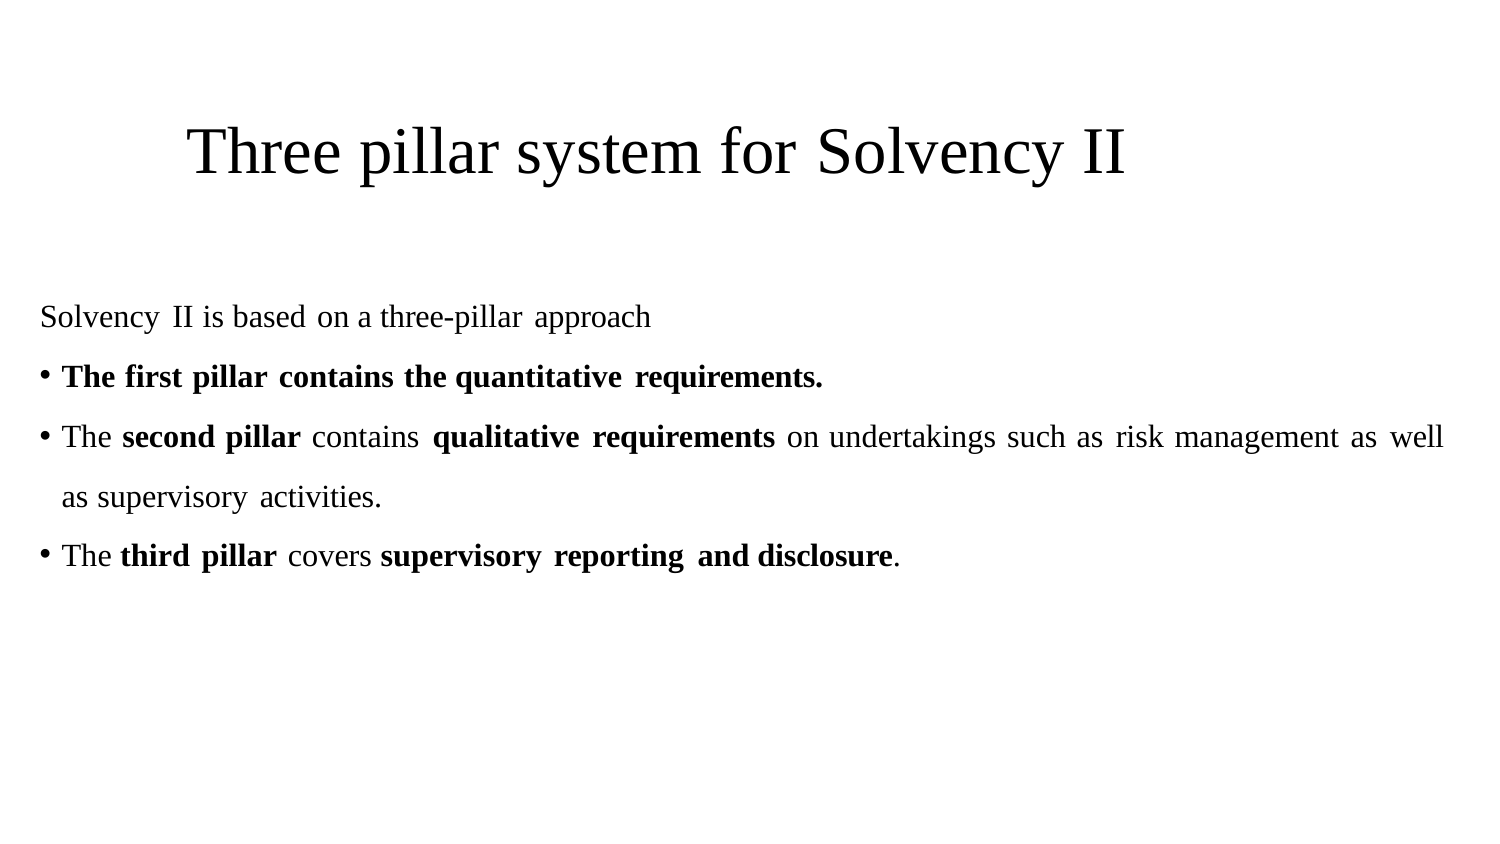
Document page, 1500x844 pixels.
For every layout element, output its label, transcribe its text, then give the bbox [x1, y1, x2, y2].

text_box Solvency II is based on a three-pillar approach The first pillar contains the quantitative requirements. The second pillar contains qualitative requirements on undertakings such as risk management as well as supervisory activities. The third pillar covers supervisory reporting and disclosure. [37, 272, 1464, 574]
title Three pillar system for Solvency II [184, 73, 1177, 218]
